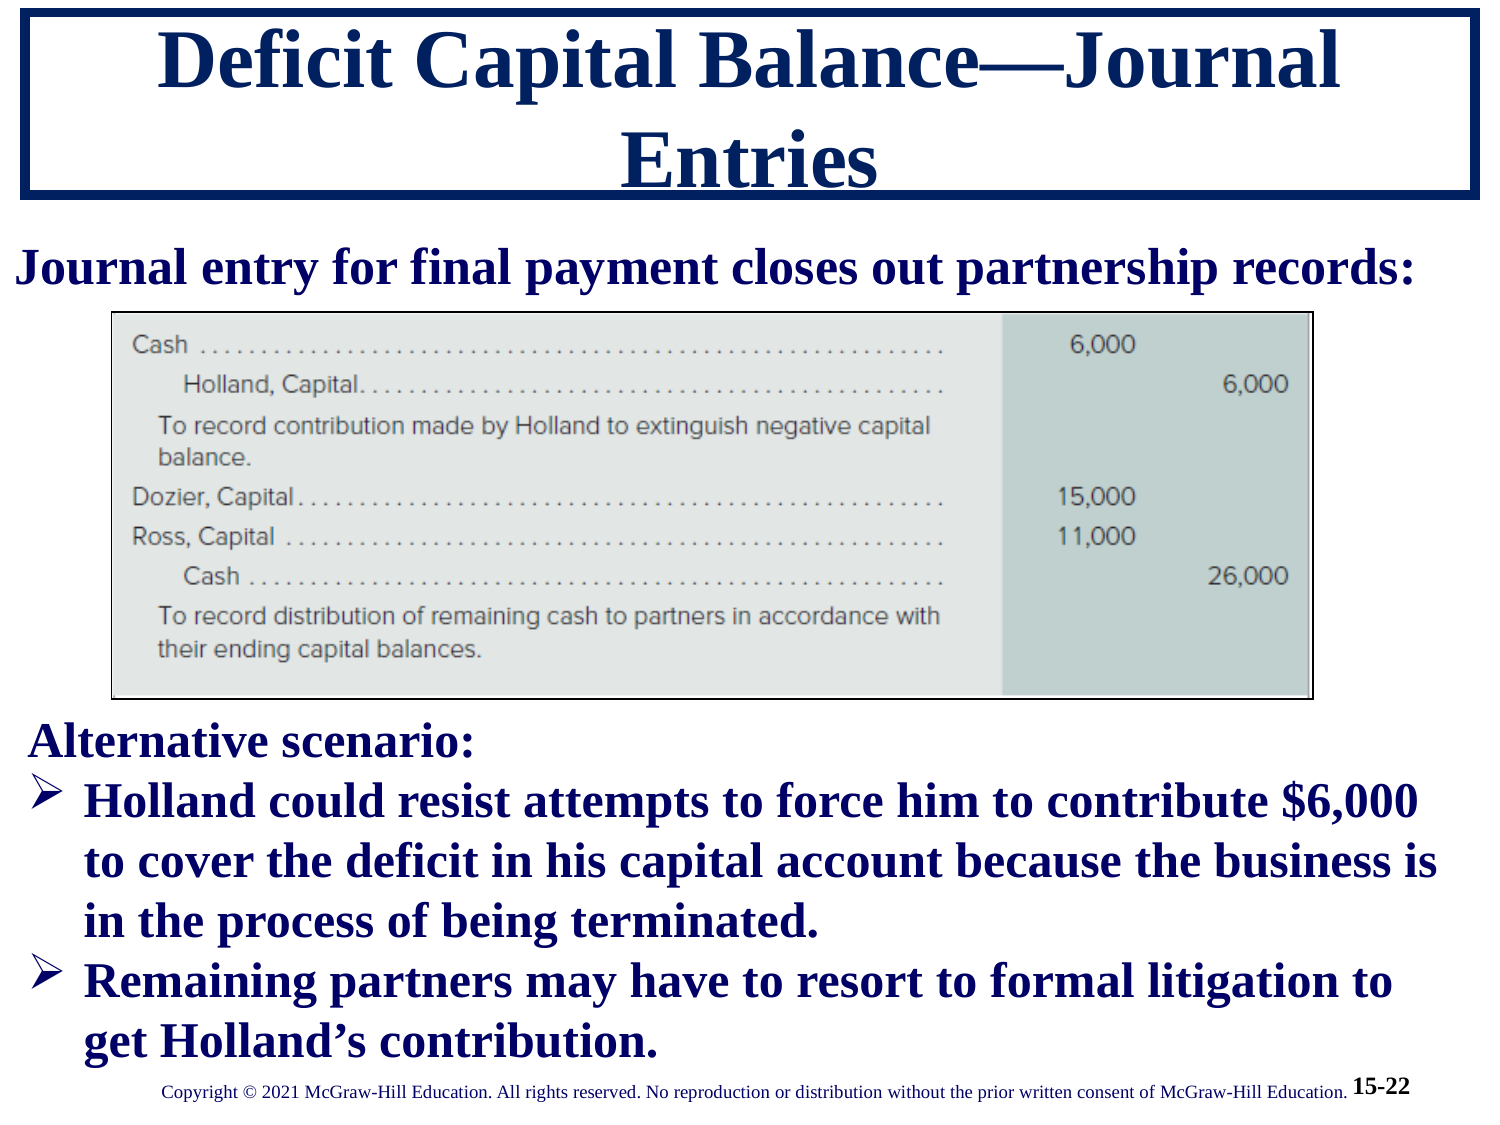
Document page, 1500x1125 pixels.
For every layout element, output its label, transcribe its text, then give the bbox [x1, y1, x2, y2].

text_box Copyright © 2021 McGraw-Hill Education. All rights reserved. No reproduction or distribution without the prior written consent of McGraw-Hill Education. [81, 1072, 1429, 1110]
title Deficit Capital Balance—Journal Entries [20, 8, 1480, 200]
text_box Alternative scenario: Holland could resist attempts to force him to contribute $6,000 to cover the deficit in his capital account because the business is in the process of being terminated. Remaining partners may have to resort to formal litigation to get Holland’s contribution. [12, 699, 1463, 1075]
picture [112, 312, 1313, 699]
text_box Journal entry for final payment closes out partnership records: [0, 224, 1500, 303]
